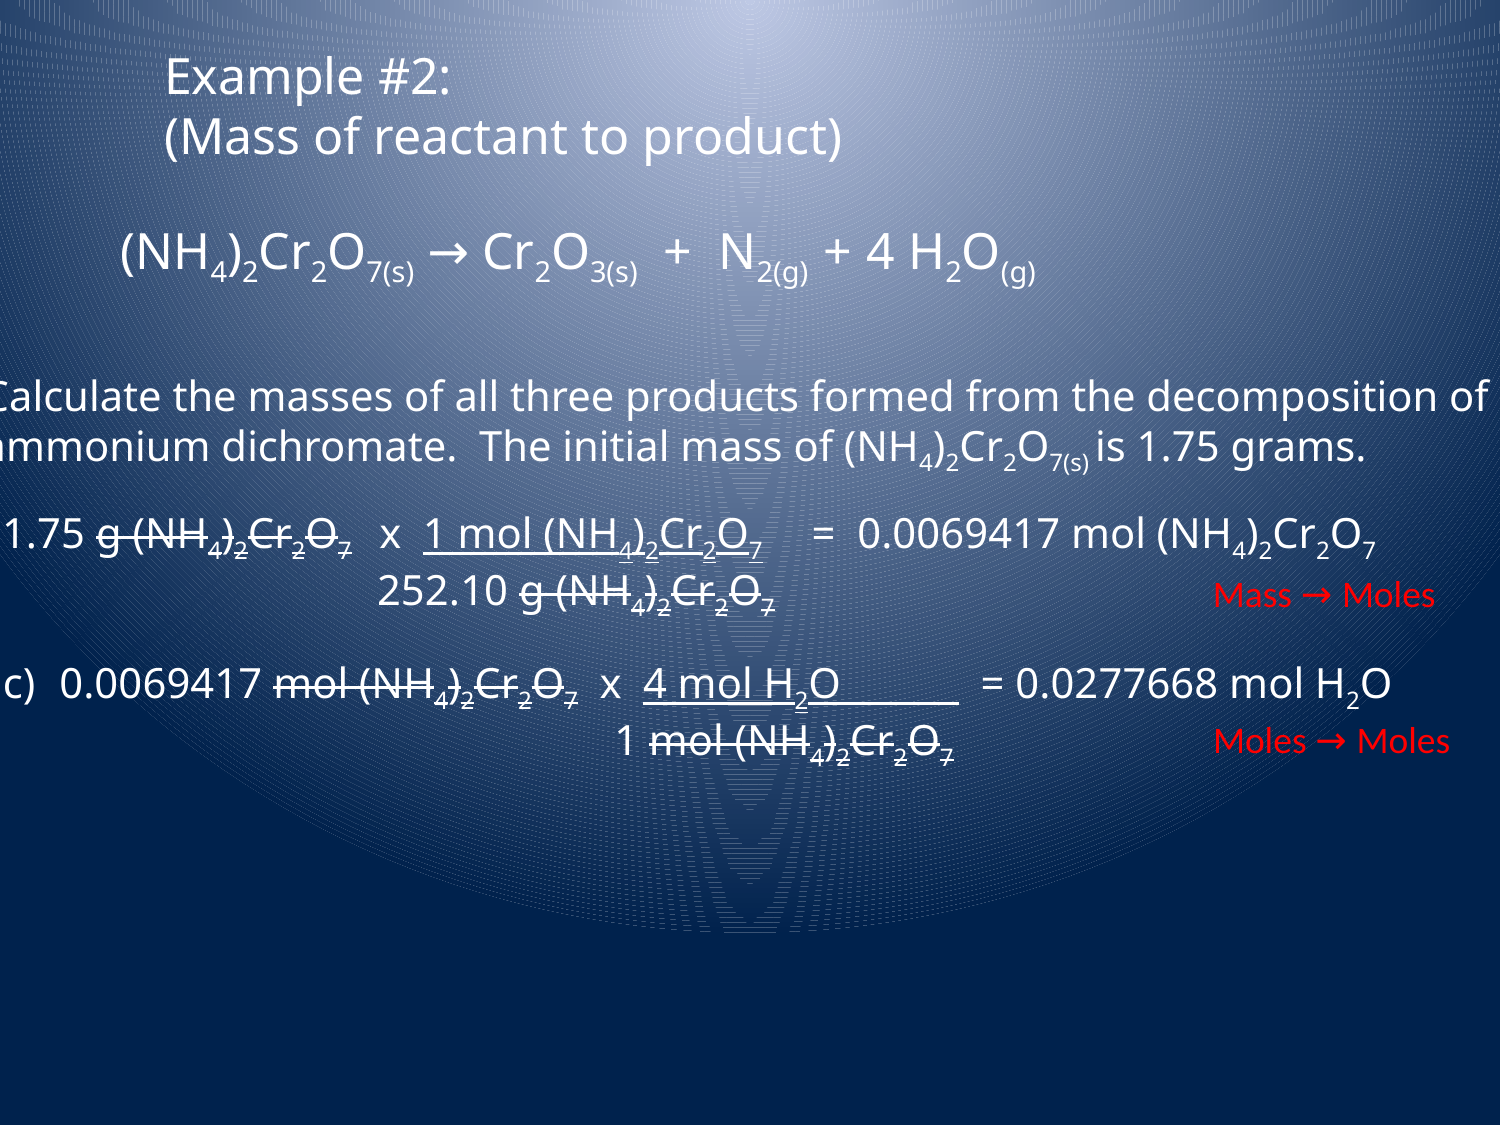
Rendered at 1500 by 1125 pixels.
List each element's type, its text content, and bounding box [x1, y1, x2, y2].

text_box Calculate the masses of all three products formed from the decomposition of ammonium dichromate. The initial mass of (NH4)2Cr2O7(s) is 1.75 grams. [0, 362, 1500, 485]
text_box 0.0069417 mol (NH4)2Cr2O7 x 4 mol H2O = 0.0277668 mol H2O 1 mol (NH4)2Cr2O7 [0, 649, 1470, 779]
text_box (NH4)2Cr2O7(s) → Cr2O3(s) + N2(g) + 4 H2O(g) [105, 212, 1052, 296]
text_box Moles → Moles [1198, 708, 1466, 769]
text_box 1.75 g (NH4)2Cr2O7 x 1 mol (NH4)2Cr2O7 = 0.0069417 mol (NH4)2Cr2O7 252.10 g (NH4)2Cr2O7 [0, 499, 1398, 629]
text_box Example #2: (Mass of reactant to product) [149, 37, 869, 173]
text_box Mass → Moles [1198, 562, 1451, 623]
